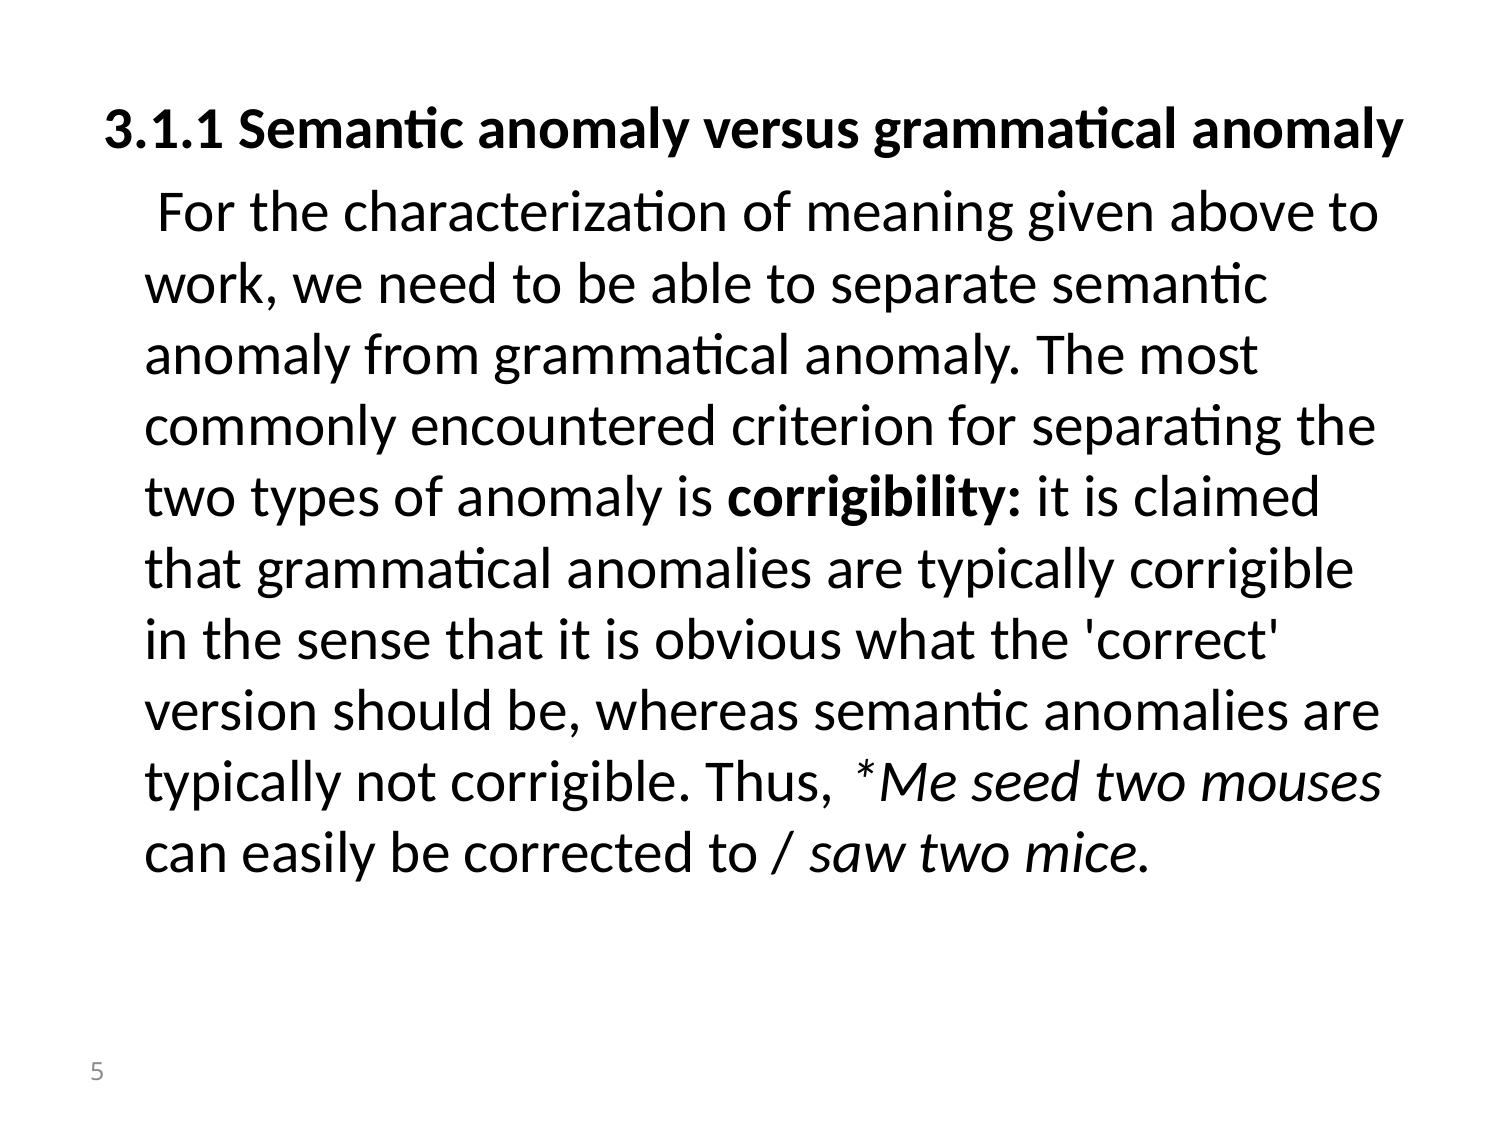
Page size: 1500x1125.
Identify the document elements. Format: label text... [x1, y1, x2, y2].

slide_number 5 [75, 1042, 425, 1103]
list 3.1.1 Semantic anomaly versus grammatical anomaly For the characterization of meaning given above to work, we need to be able to separate semantic anomaly from grammatical anomaly. The most commonly encountered criterion for separating the two types of anomaly is corrigibility: it is claimed that grammatical anomalies are typically corrigible in the sense that it is obvious what the 'correct' version should be, whereas semantic anomalies are typically not corrigible. Thus, *Me seed two mouses can easily be corrected to / saw two mice. [75, 82, 1425, 1005]
